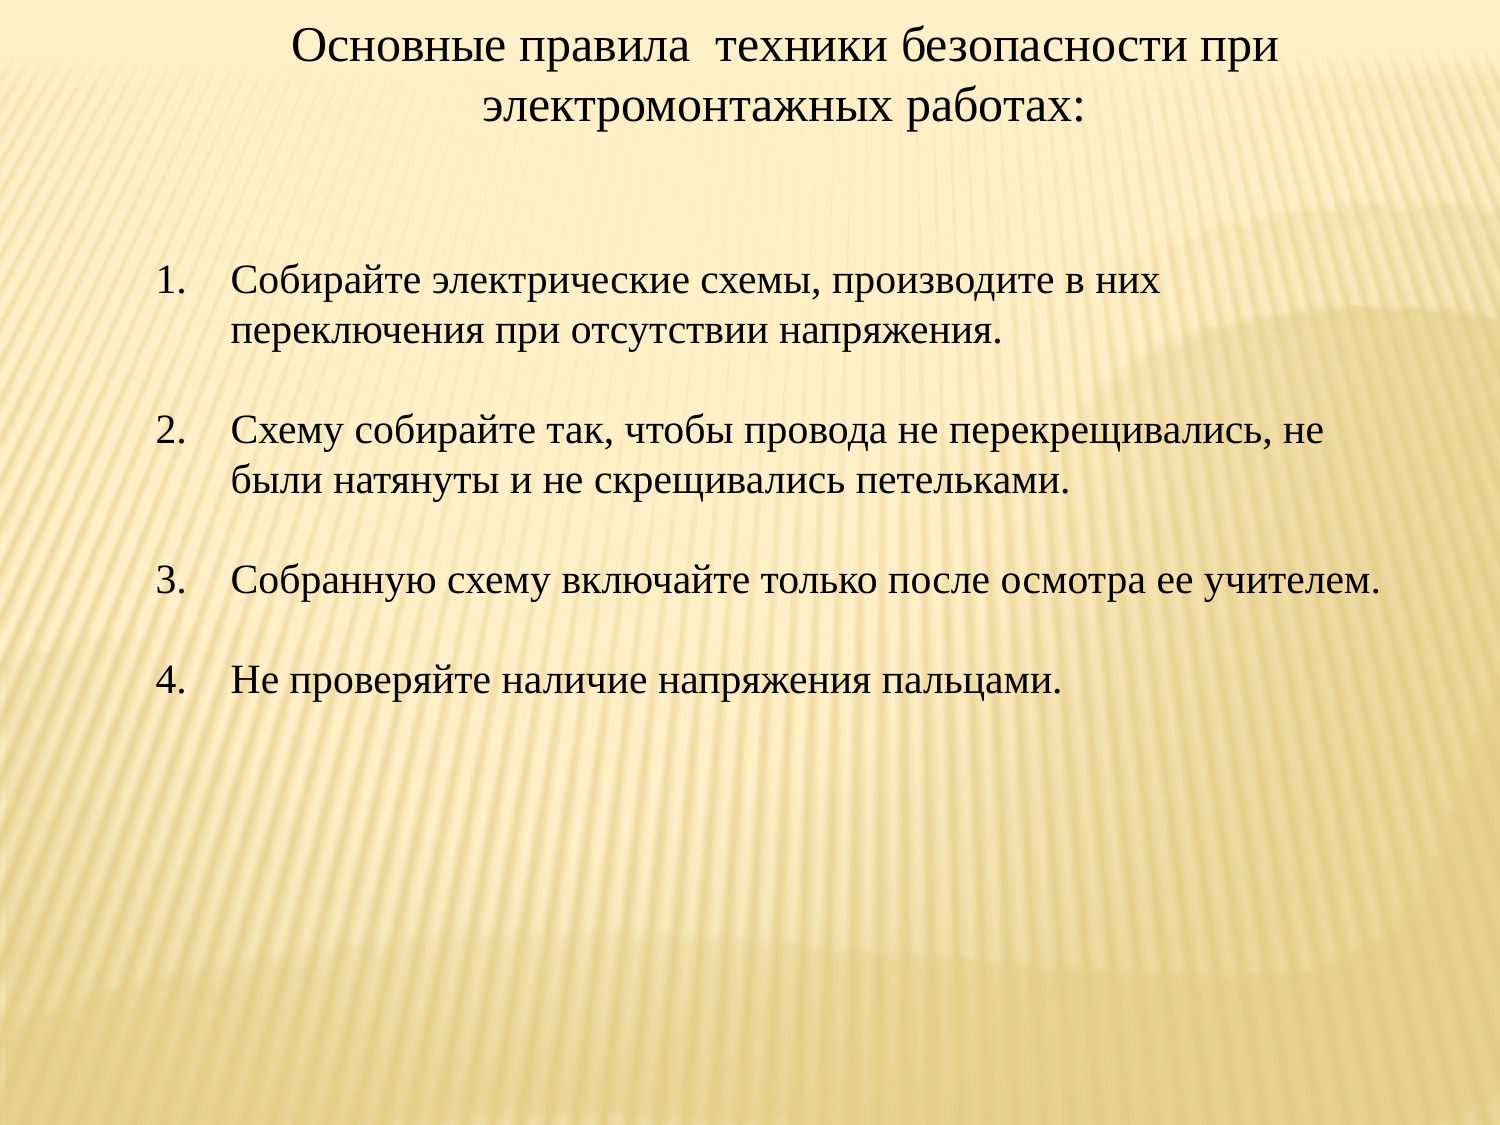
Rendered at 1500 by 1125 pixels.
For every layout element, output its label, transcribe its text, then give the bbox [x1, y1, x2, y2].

text_box Основные правила техники безопасности при электромонтажных работах: Собирайте электрические схемы, производите в них переключения при отсутствии напряжения. Схему собирайте так, чтобы провода не перекрещивались, не были натянуты и не скрещивались петельками. Собранную схему включайте только после осмотра ее учителем. Не проверяйте наличие напряжения пальцами. [140, 3, 1430, 819]
